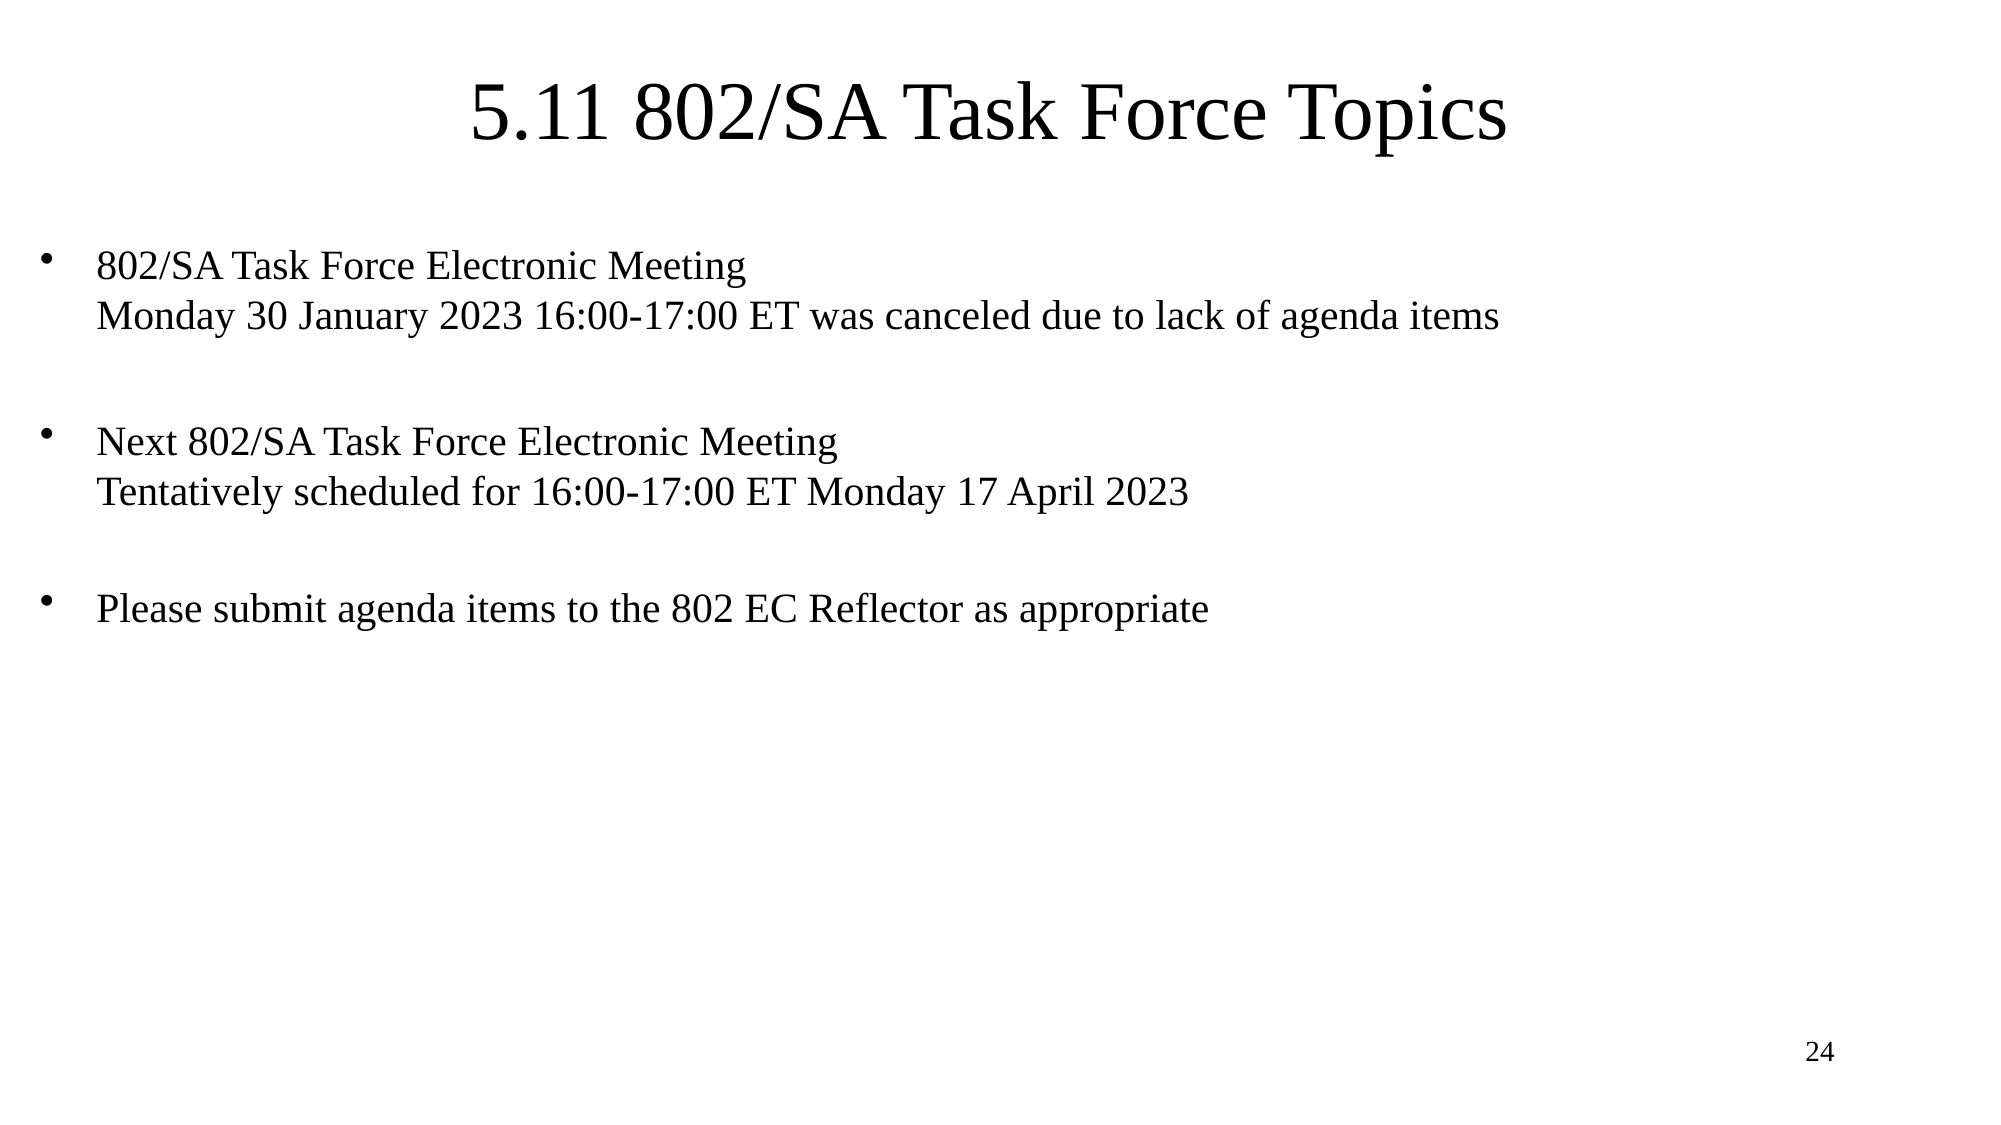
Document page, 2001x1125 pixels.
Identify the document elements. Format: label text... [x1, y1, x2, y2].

title 5.11 802/SA Task Force Topics [362, 12, 1638, 201]
list 802/SA Task Force Electronic Meeting Monday 30 January 2023 16:00-17:00 ET was canceled due to lack of agenda items Next 802/SA Task Force Electronic Meeting Tentatively scheduled for 16:00-17:00 ET Monday 17 April 2023 Please submit agenda items to the 802 EC Reflector as appropriate [24, 230, 1901, 1119]
